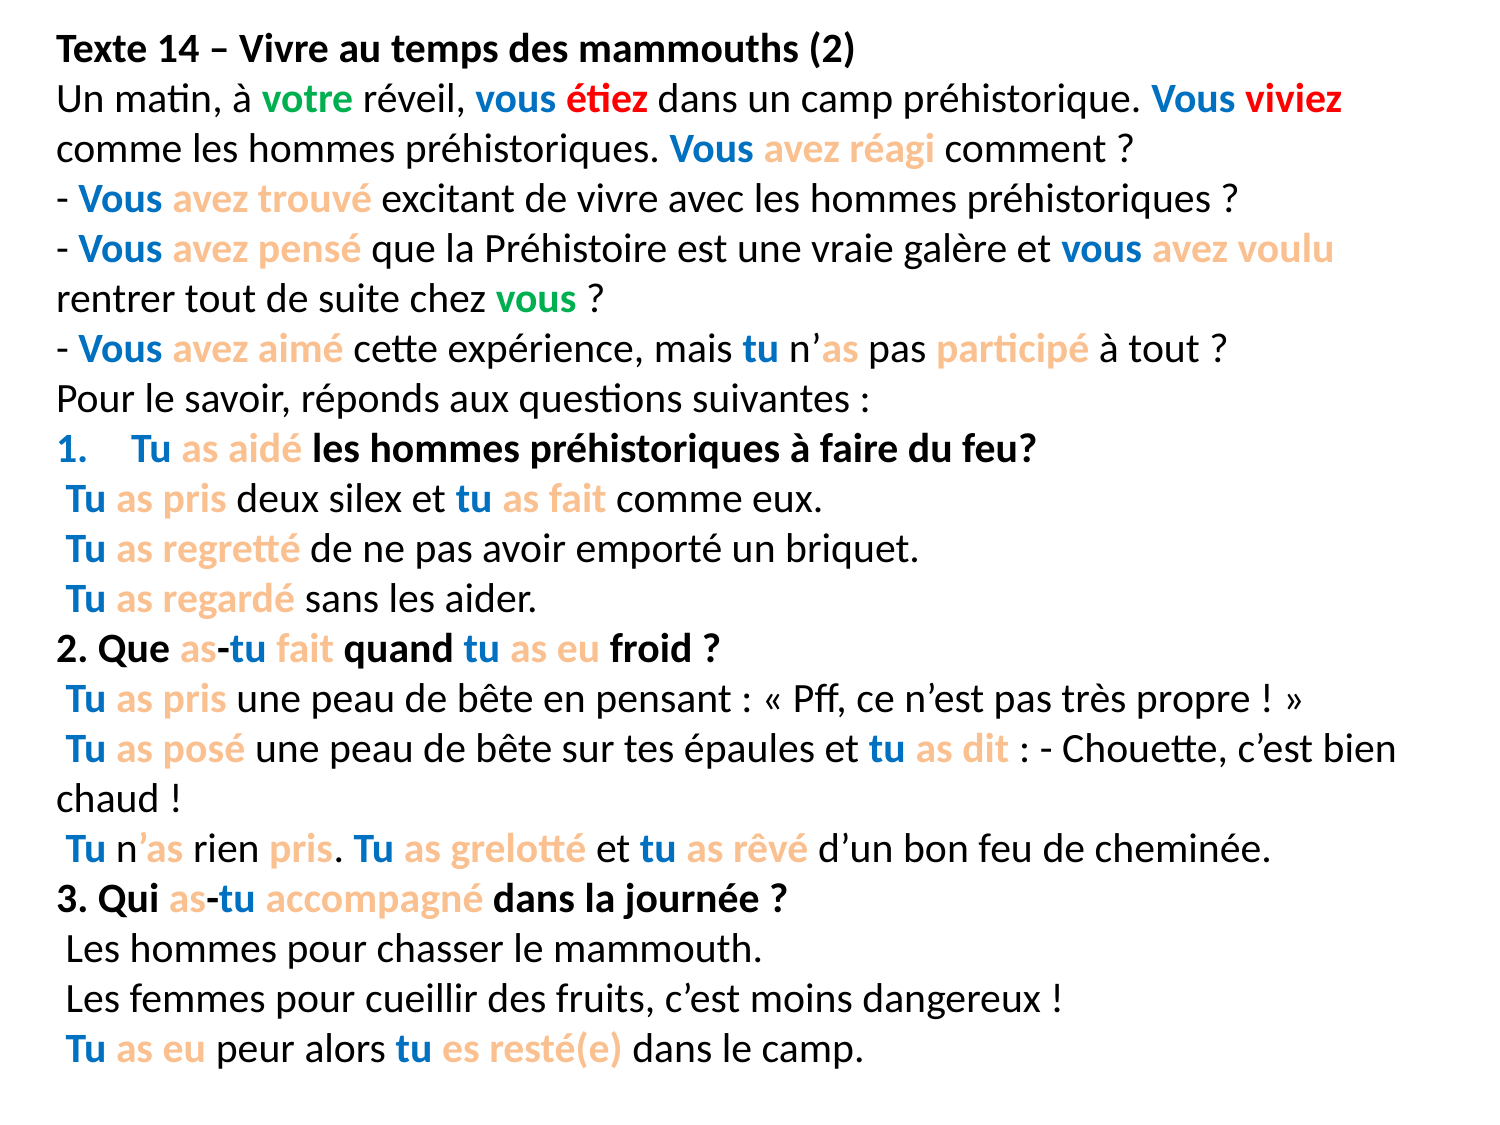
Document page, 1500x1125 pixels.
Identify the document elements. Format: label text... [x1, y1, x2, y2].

text_box Texte 14 – Vivre au temps des mammouths (2) Un matin, à votre réveil, vous étiez dans un camp préhistorique. Vous viviez comme les hommes préhistoriques. Vous avez réagi comment ? - Vous avez trouvé excitant de vivre avec les hommes préhistoriques ? - Vous avez pensé que la Préhistoire est une vraie galère et vous avez voulu rentrer tout de suite chez vous ? - Vous avez aimé cette expérience, mais tu n’as pas participé à tout ? Pour le savoir, réponds aux questions suivantes : Tu as aidé les hommes préhistoriques à faire du feu? Tu as pris deux silex et tu as fait comme eux. Tu as regretté de ne pas avoir emporté un briquet. Tu as regardé sans les aider. 2. Que as-tu fait quand tu as eu froid ? Tu as pris une peau de bête en pensant : « Pff, ce n’est pas très propre ! » Tu as posé une peau de bête sur tes épaules et tu as dit : - Chouette, c’est bien chaud ! Tu n’as rien pris. Tu as grelotté et tu as rêvé d’un bon feu de cheminée. 3. Qui as-tu accompagné dans la journée ? Les hommes pour chasser le mammouth. Les femmes pour cueillir des fruits, c’est moins dangereux ! Tu as eu peur alors tu es resté(e) dans le camp. [41, 13, 1471, 1079]
